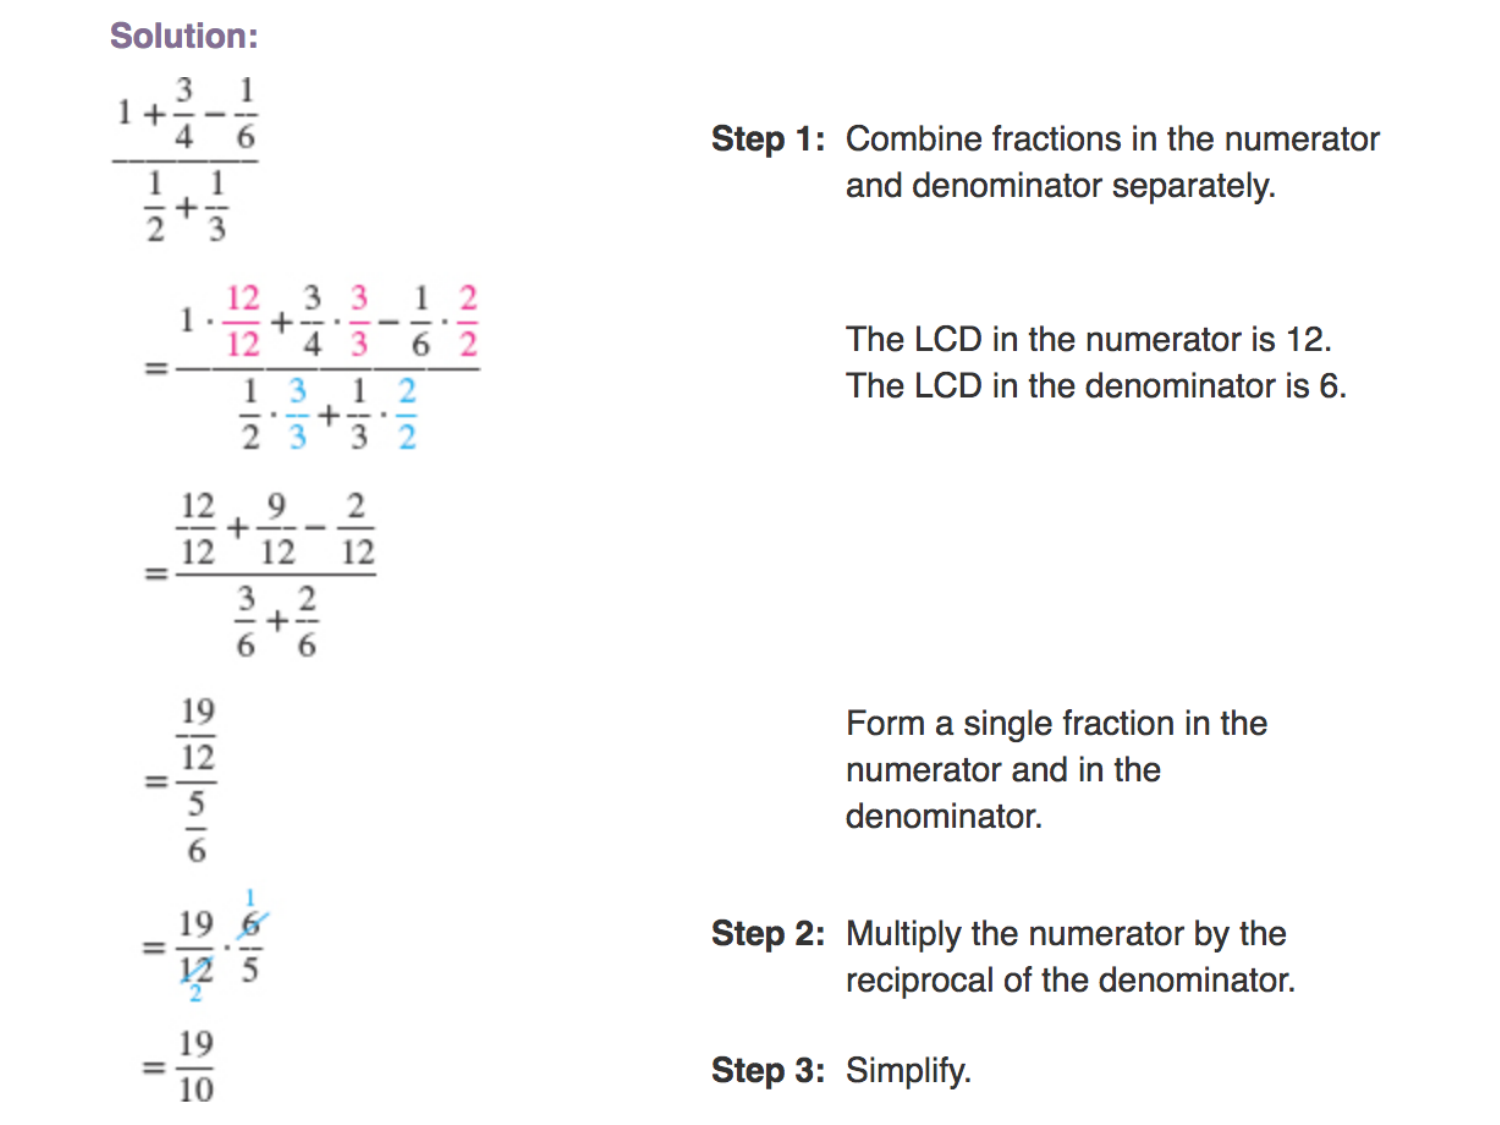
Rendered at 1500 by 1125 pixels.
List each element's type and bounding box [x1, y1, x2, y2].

list [0, 0, 1500, 1114]
